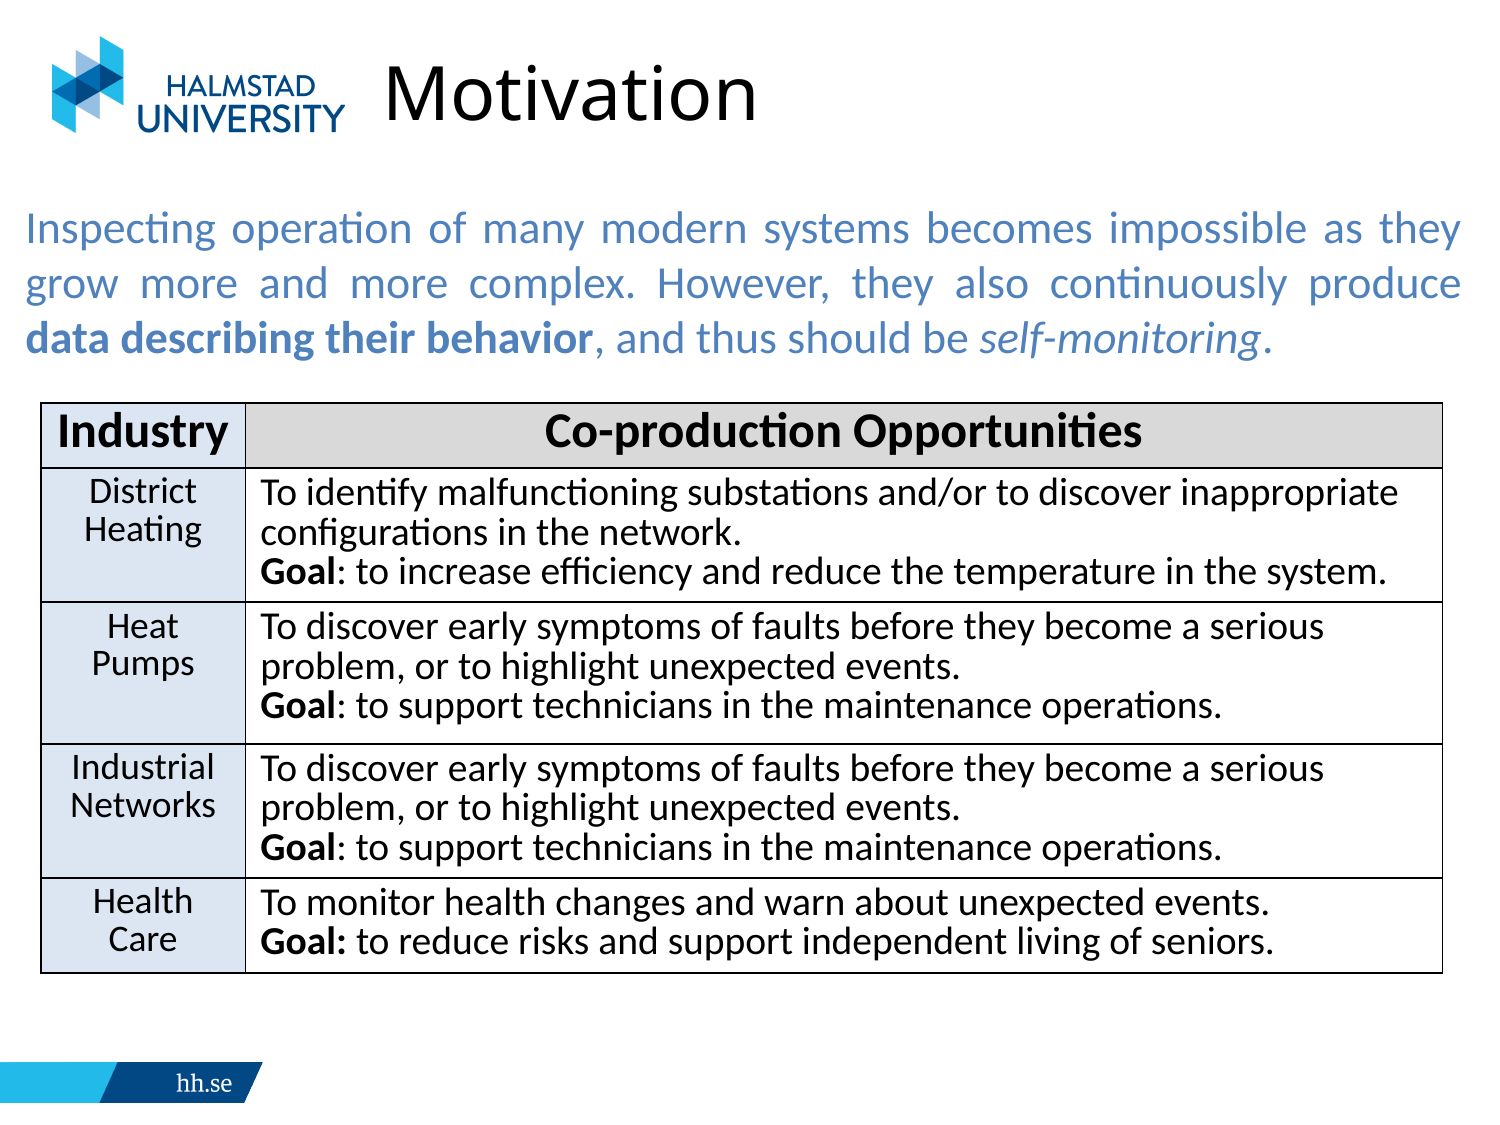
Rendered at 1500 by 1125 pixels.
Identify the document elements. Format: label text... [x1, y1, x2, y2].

table_cell Health Care [42, 879, 245, 972]
title Motivation [367, 38, 1034, 161]
table_cell Industrial Networks [42, 745, 245, 877]
table_cell To discover early symptoms of faults before they become a serious problem, or to highlight unexpected events. Goal: to support technicians in the maintenance operations. [246, 745, 1442, 877]
table_header Industry [42, 404, 245, 467]
text_box Inspecting operation of many modern systems becomes impossible as they grow more and more complex. However, they also continuously produce data describing their behavior, and thus should be self-monitoring. [10, 190, 1478, 370]
table_cell Heat Pumps [42, 603, 245, 743]
table_header Co-production Opportunities [246, 404, 1442, 467]
picture [0, 1062, 263, 1103]
table_cell To monitor health changes and warn about unexpected events. Goal: to reduce risks and support independent living of seniors. [246, 879, 1442, 972]
table_cell To identify malfunctioning substations and/or to discover inappropriate configurations in the network. Goal: to increase efficiency and reduce the temperature in the system. [246, 469, 1442, 601]
picture [52, 36, 345, 133]
table_cell District Heating [42, 469, 245, 601]
table_cell To discover early symptoms of faults before they become a serious problem, or to highlight unexpected events. Goal: to support technicians in the maintenance operations. [246, 603, 1442, 743]
